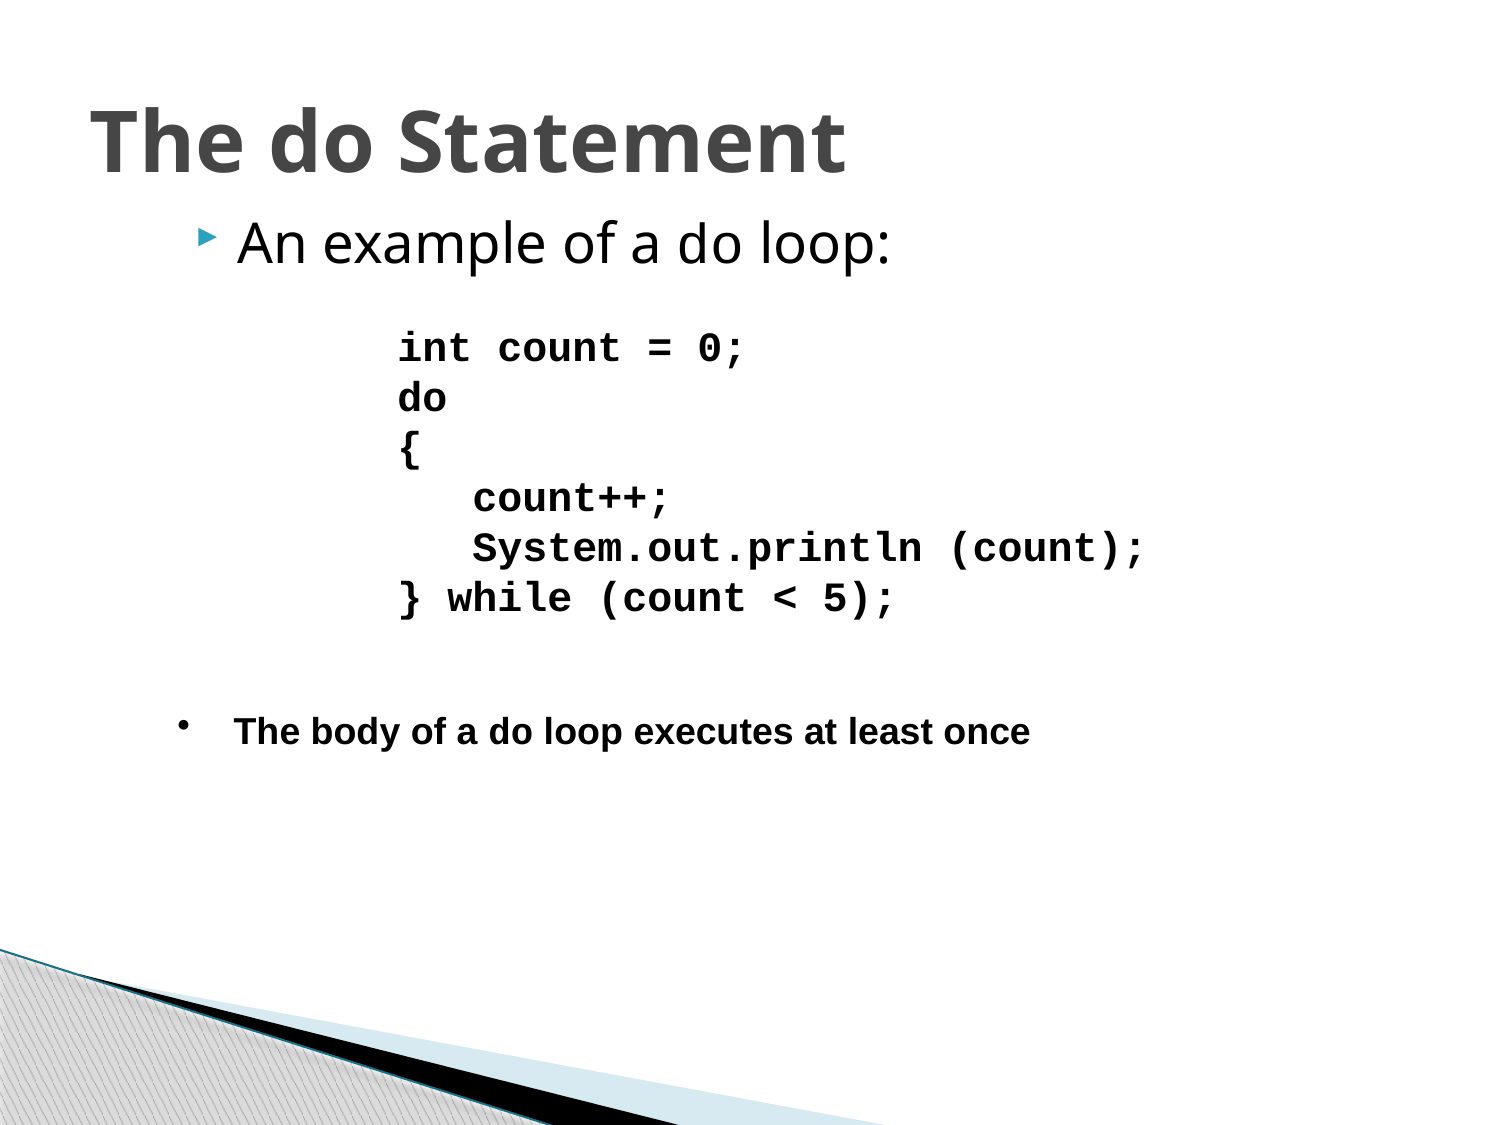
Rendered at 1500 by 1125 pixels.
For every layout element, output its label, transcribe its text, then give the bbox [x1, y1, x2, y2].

text_box The body of a do loop executes at least once [162, 699, 1463, 938]
title The do Statement [75, 45, 1425, 233]
list An example of a do loop: [162, 200, 1463, 313]
text_box int count = 0; do { count++; System.out.println (count); } while (count < 5); [382, 312, 1163, 628]
